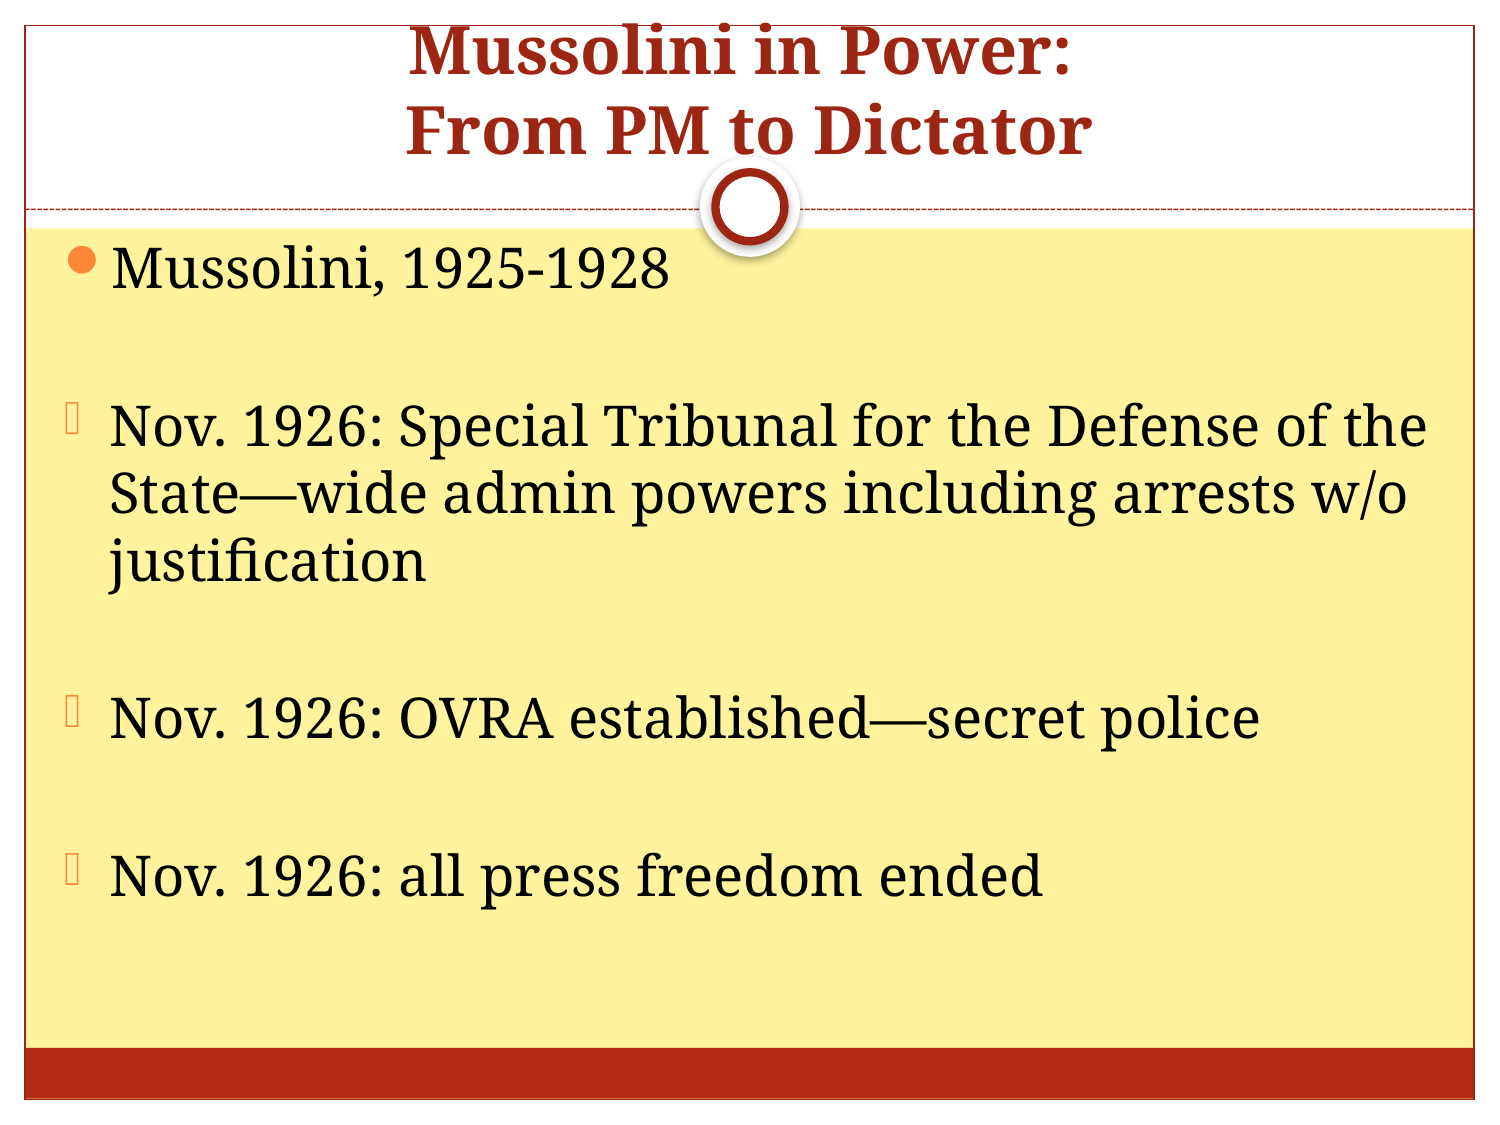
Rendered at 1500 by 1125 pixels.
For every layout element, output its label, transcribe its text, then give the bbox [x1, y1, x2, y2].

list Mussolini, 1925-1928 Nov. 1926: Special Tribunal for the Defense of the State—wide admin powers including arrests w/o justification Nov. 1926: OVRA established—secret police Nov. 1926: all press freedom ended [49, 224, 1445, 1050]
title Mussolini in Power: From PM to Dictator [49, 0, 1450, 175]
